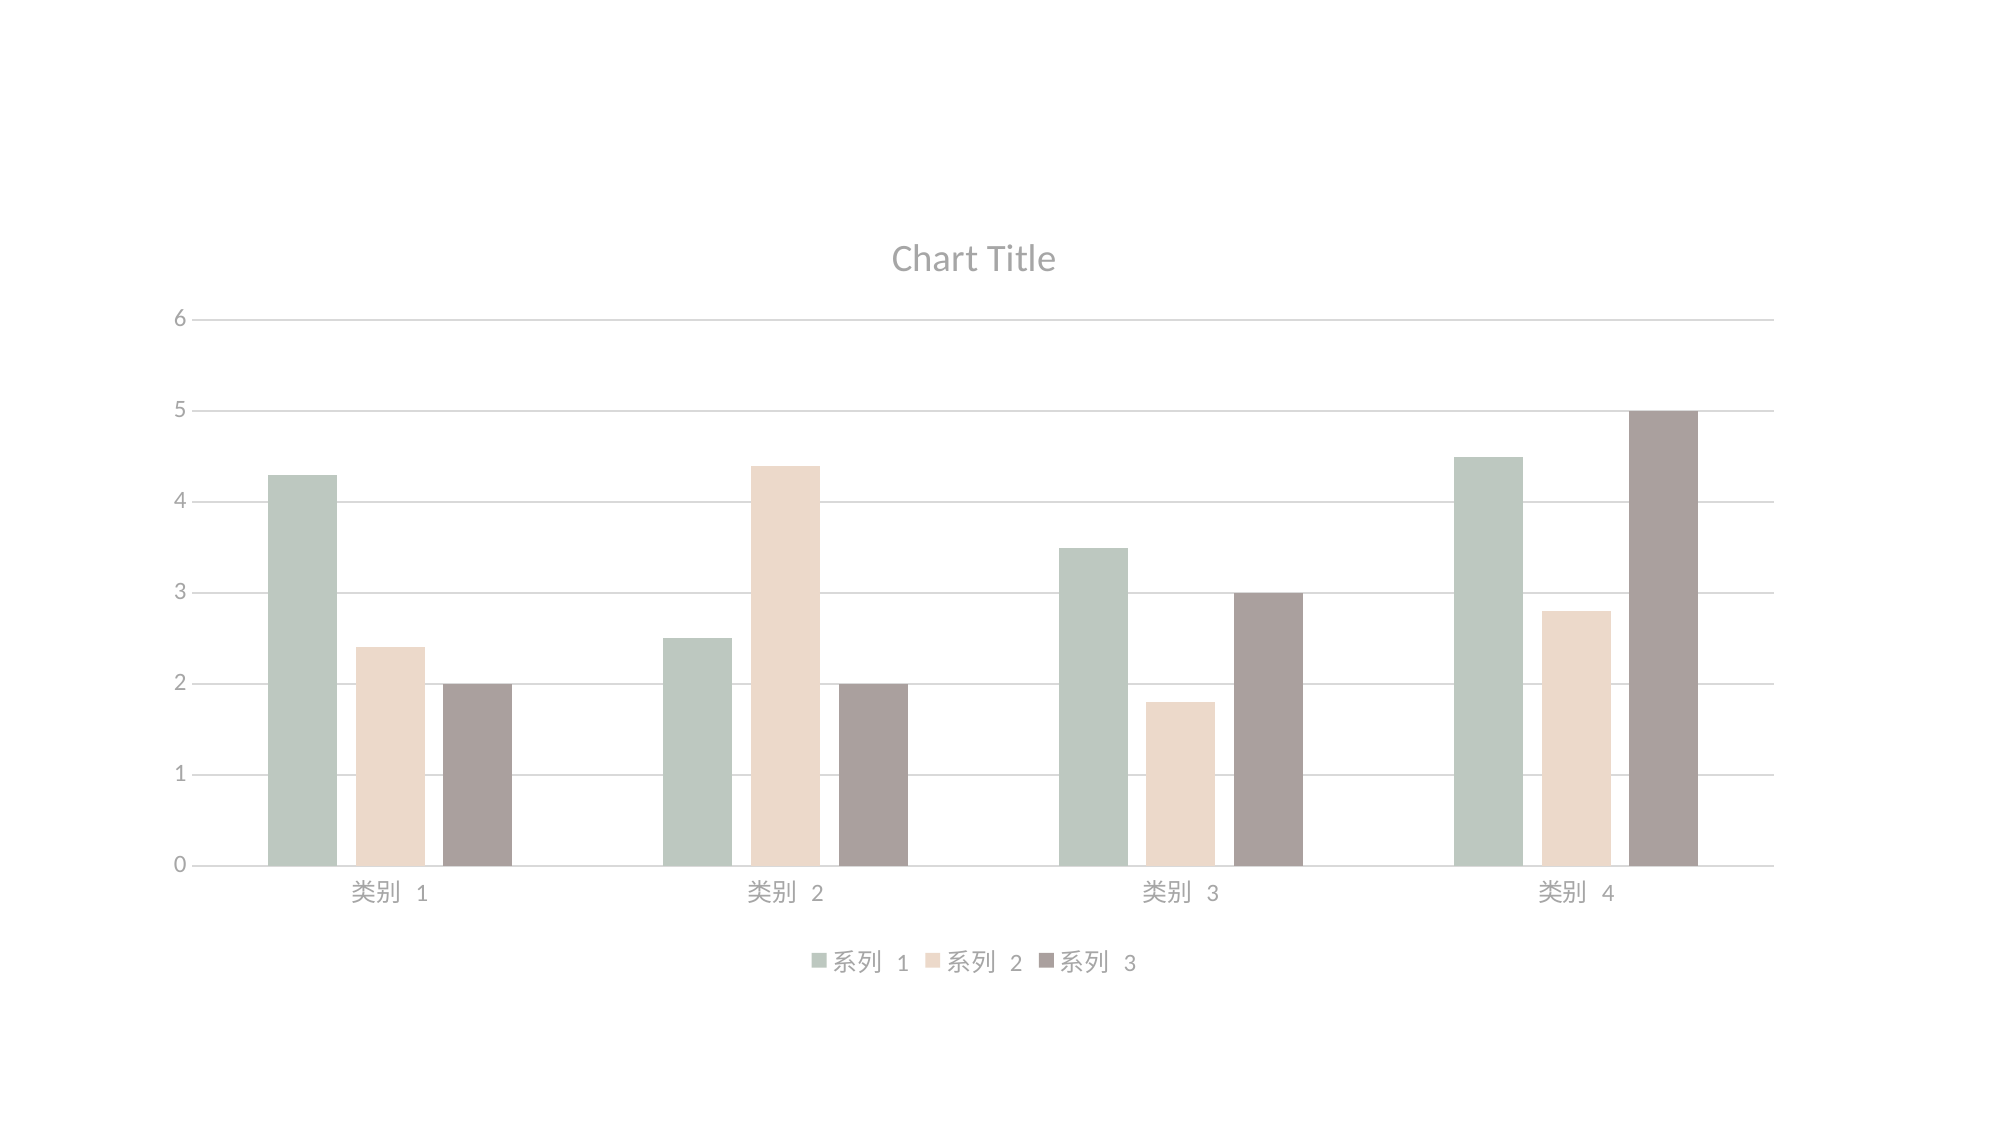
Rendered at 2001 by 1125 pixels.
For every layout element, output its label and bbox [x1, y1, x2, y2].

chart [140, 206, 1808, 986]
